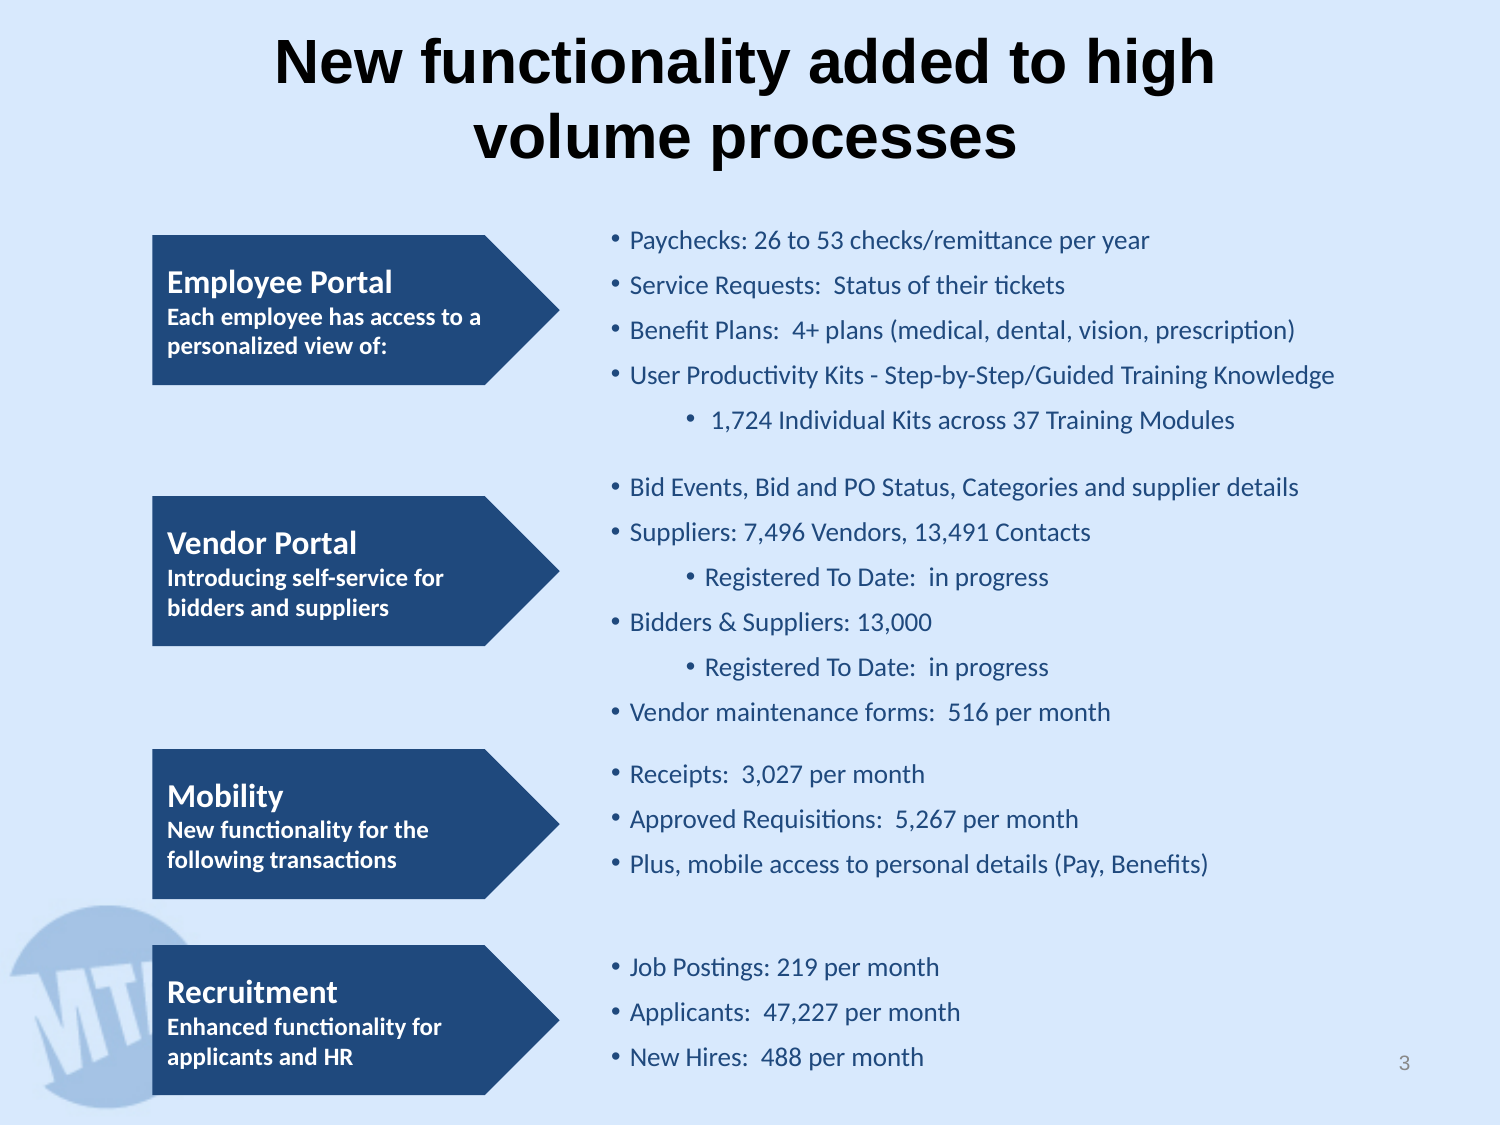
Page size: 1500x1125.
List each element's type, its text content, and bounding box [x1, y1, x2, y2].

text_box Recruitment Enhanced functionality for applicants and HR [150, 943, 562, 1098]
picture [0, 0, 1500, 1125]
text_box Bid Events, Bid and PO Status, Categories and supplier details Suppliers: 7,496 Vendors, 13,491 Contacts Registered To Date: in progress Bidders & Suppliers: 13,000 Registered To Date: in progress Vendor maintenance forms: 516 per month [610, 469, 1464, 605]
text_box Vendor Portal Introducing self-service for bidders and suppliers [150, 493, 562, 649]
text_box 2 [1074, 1042, 1425, 1103]
text_box Job Postings: 219 per month Applicants: 47,227 per month New Hires: 488 per month [610, 949, 1436, 1085]
text_box Employee Portal Each employee has access to a personalized view of: [150, 233, 562, 388]
text_box Paychecks: 26 to 53 checks/remittance per year Service Requests: Status of their tickets Benefit Plans: 4+ plans (medical, dental, vision, prescription) User Productivity Kits - Step-by-Step/Guided Training Knowledge 1,724 Individual Kits across 37 Training Modules [610, 221, 1400, 438]
text_box Mobility New functionality for the following transactions [150, 746, 562, 902]
text_box New functionality added to high volume processes [198, 21, 1295, 209]
text_box Receipts: 3,027 per month Approved Requisitions: 5,267 per month Plus, mobile access to personal details (Pay, Benefits) [610, 756, 1436, 892]
